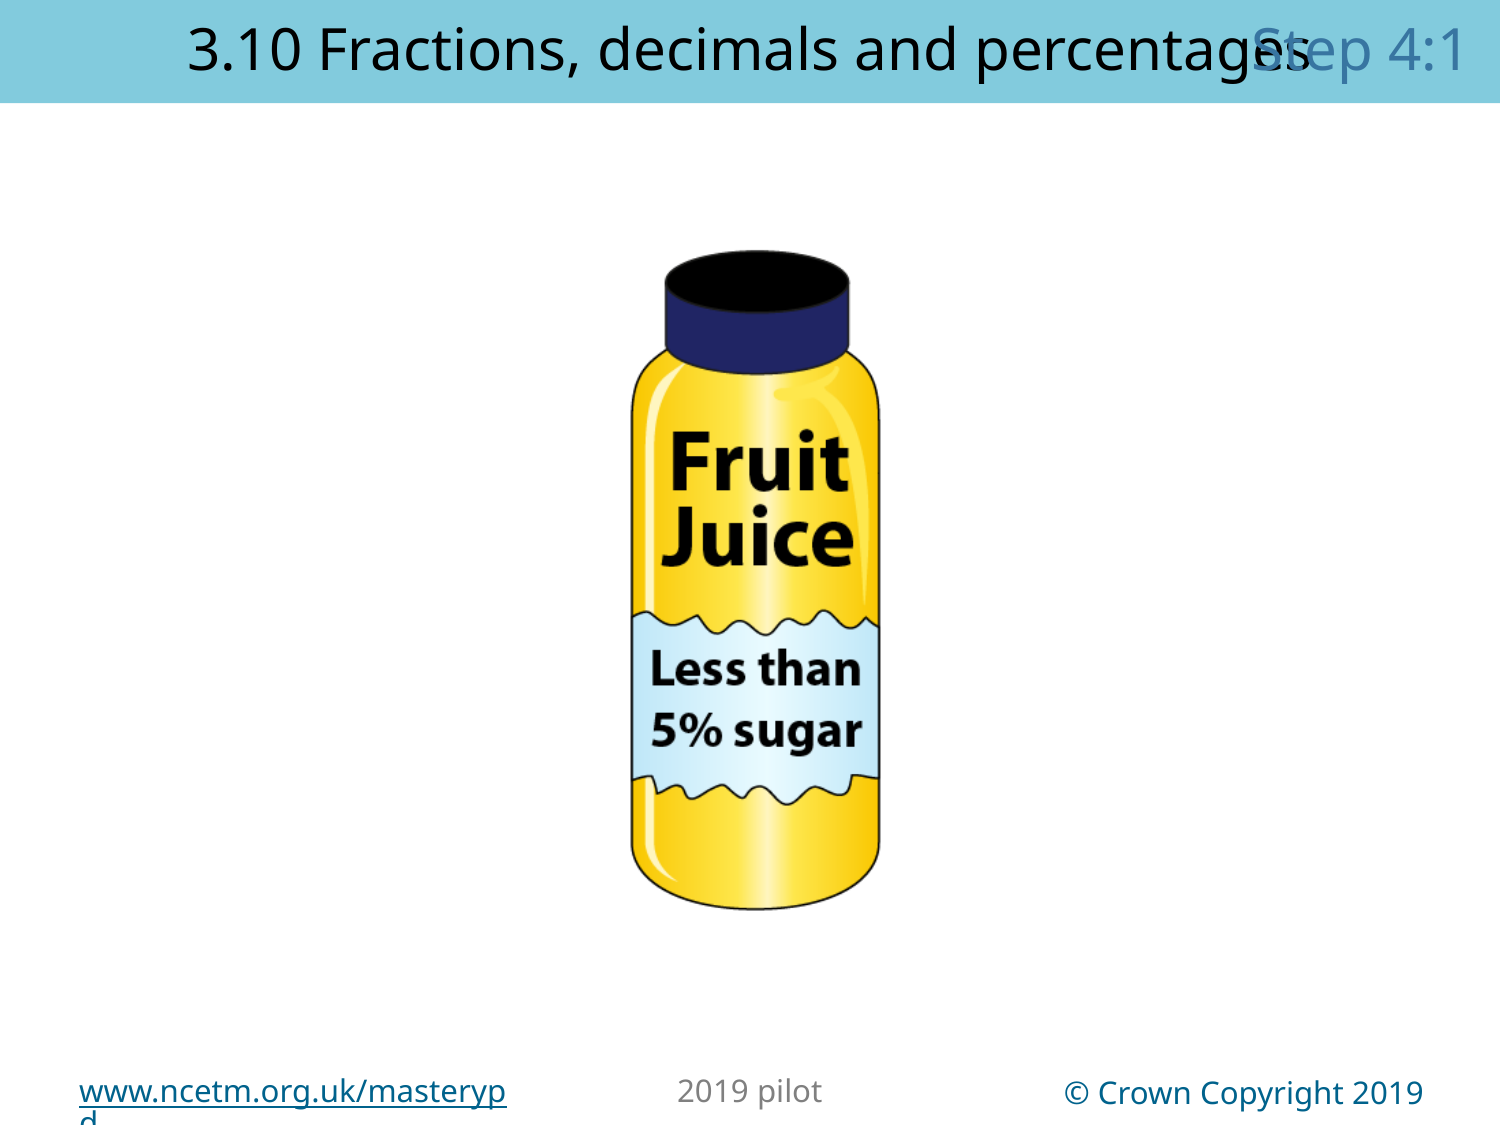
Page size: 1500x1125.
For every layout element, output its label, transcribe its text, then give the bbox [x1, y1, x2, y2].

picture [527, 122, 983, 964]
list Step 4:1 [0, 0, 1500, 104]
